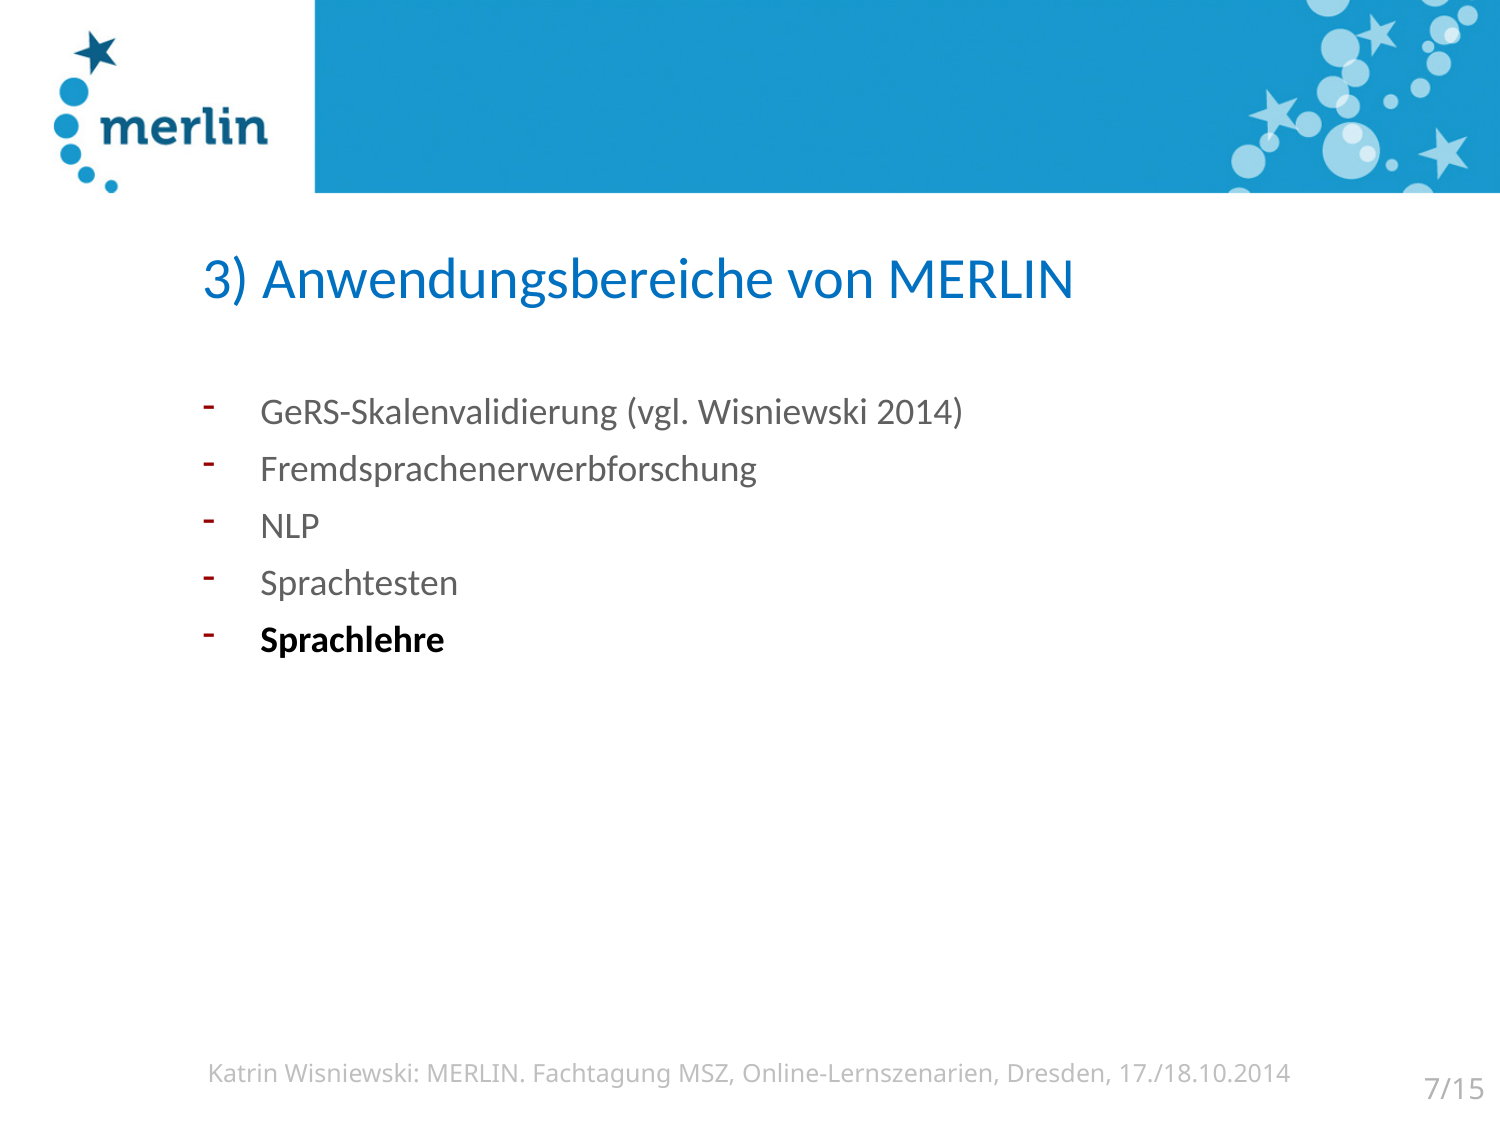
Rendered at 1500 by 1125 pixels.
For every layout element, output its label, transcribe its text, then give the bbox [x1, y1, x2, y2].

picture [0, 0, 1500, 1125]
slide_number 7/15 [1374, 1062, 1500, 1125]
title 3) Anwendungsbereiche von MERLIN [187, 200, 1400, 350]
list GeRS-Skalenvalidierung (vgl. Wisniewski 2014) Fremdsprachenerwerbforschung NLP Sprachtesten Sprachlehre [187, 375, 1363, 1013]
